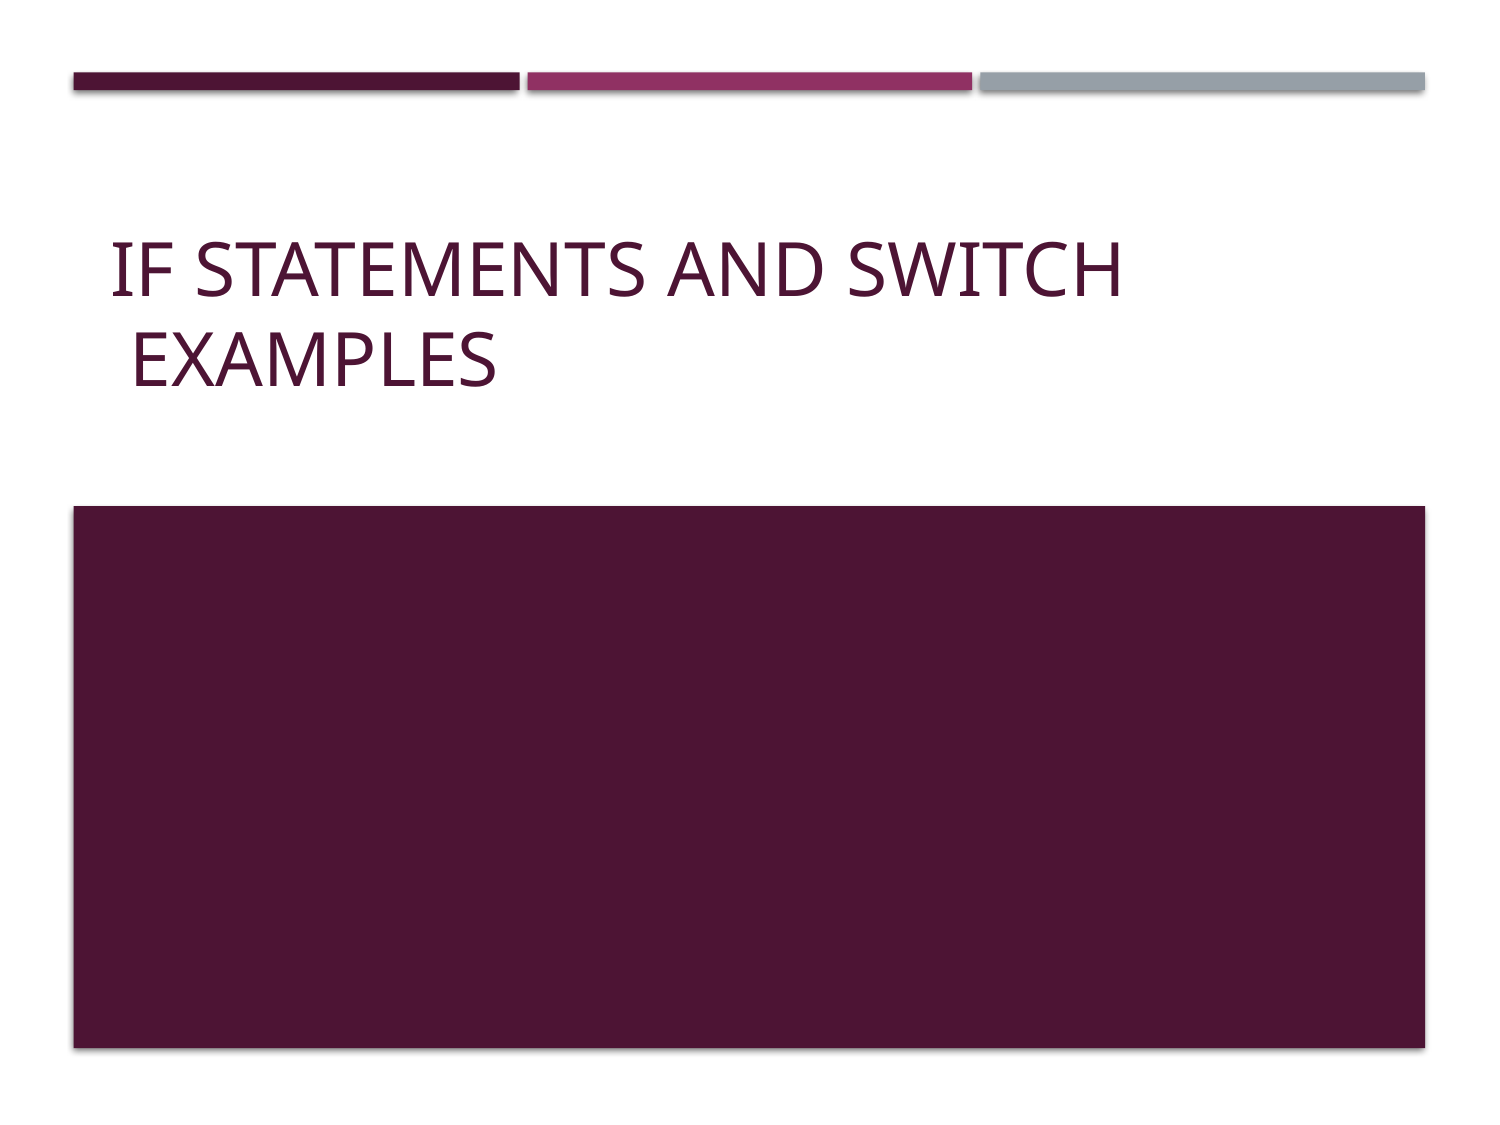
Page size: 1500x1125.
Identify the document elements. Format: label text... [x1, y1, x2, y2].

title If statements and switch examples [95, 162, 1406, 410]
